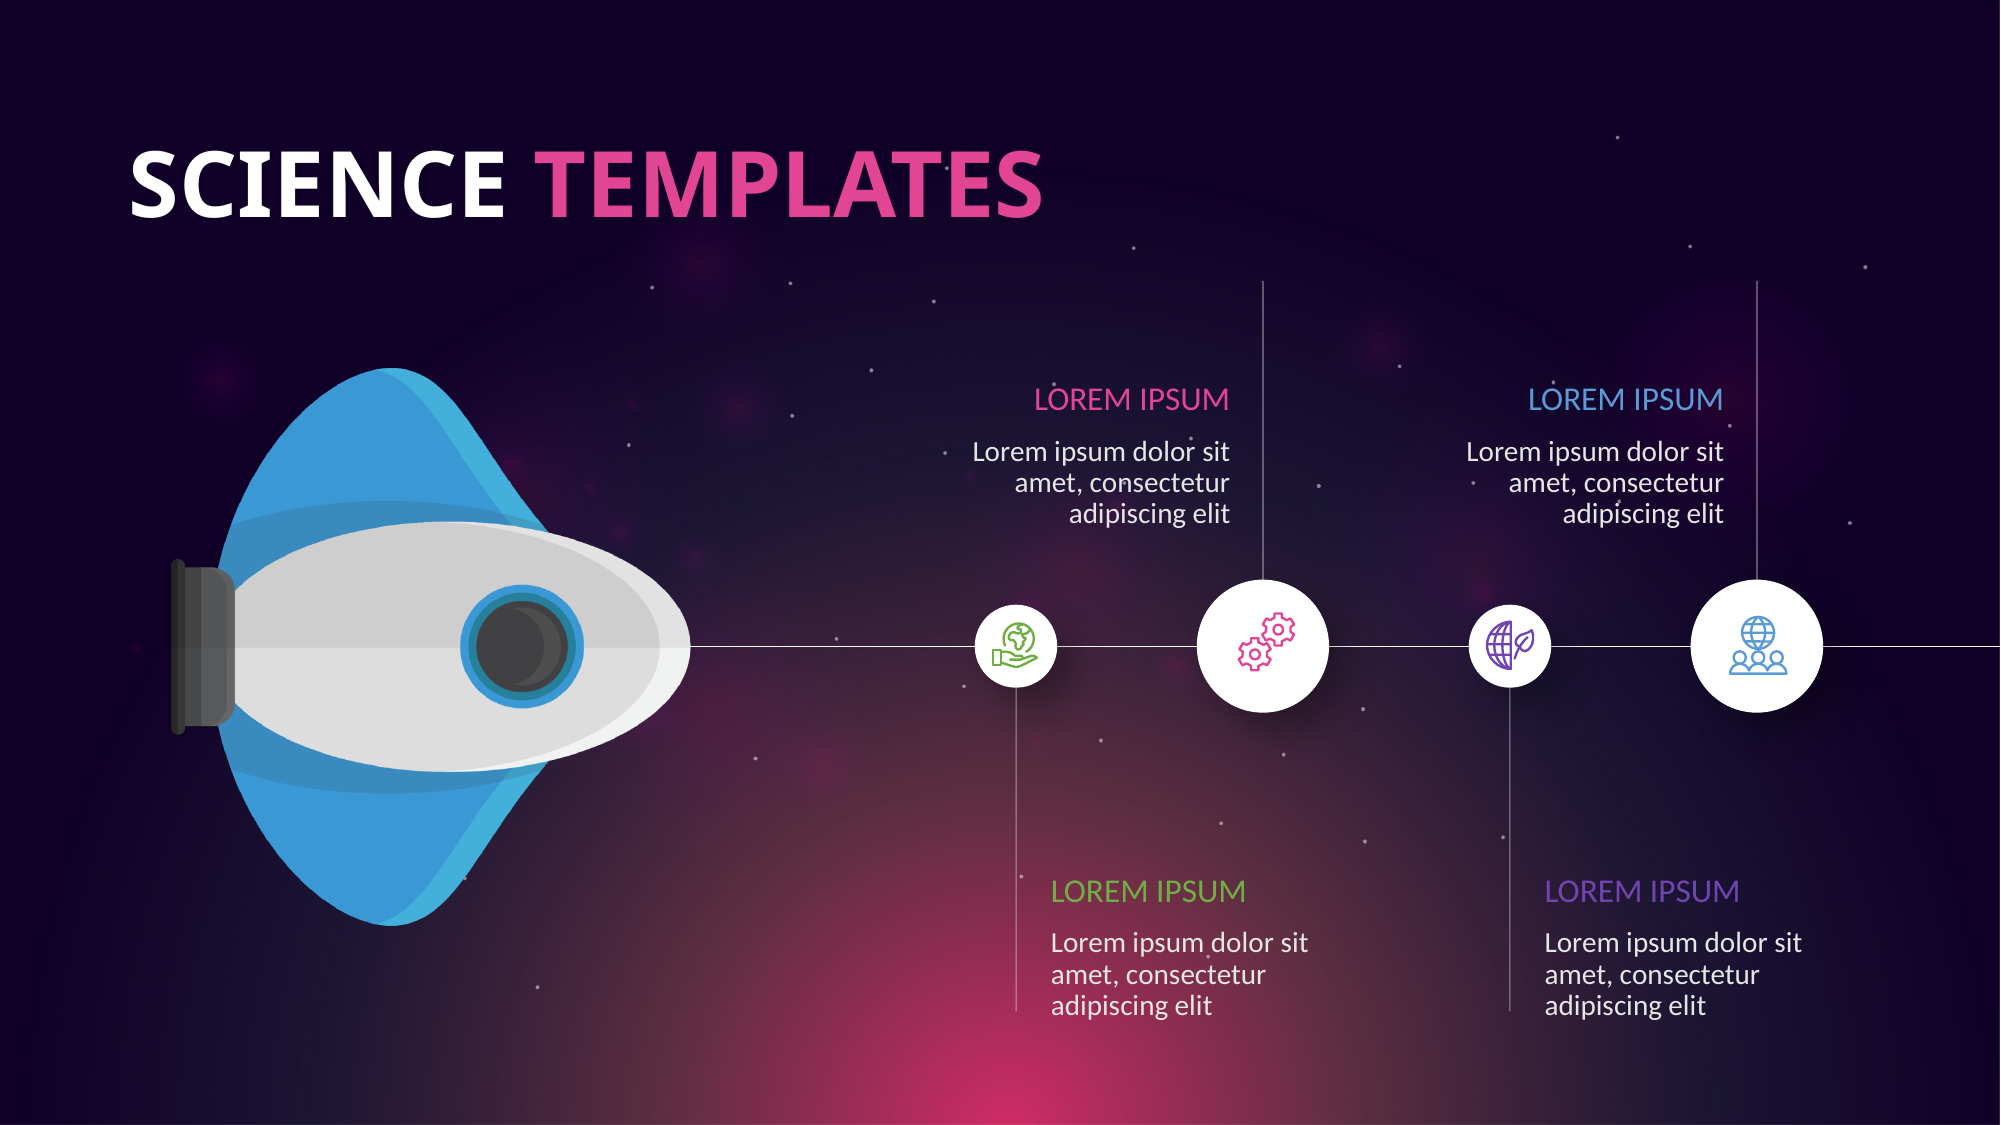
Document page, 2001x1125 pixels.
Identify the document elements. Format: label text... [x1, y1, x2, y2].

list Lorem ipsum dolor sit amet, consectetur adipiscing elit [901, 435, 1231, 521]
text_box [1486, 621, 1535, 669]
list LOREM IPSUM [1544, 873, 1874, 915]
list LOREM IPSUM [1395, 381, 1725, 423]
title SCIENCE TEMPLATES [114, 115, 1441, 260]
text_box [993, 623, 1037, 669]
list Lorem ipsum dolor sit amet, consectetur adipiscing elit [1395, 435, 1725, 521]
list LOREM IPSUM [901, 381, 1231, 423]
list Lorem ipsum dolor sit amet, consectetur adipiscing elit [1050, 927, 1380, 1012]
picture [0, 0, 2000, 1125]
list Lorem ipsum dolor sit amet, consectetur adipiscing elit [1544, 927, 1874, 1012]
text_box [1238, 613, 1295, 671]
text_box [1729, 616, 1787, 674]
list LOREM IPSUM [1050, 873, 1380, 915]
